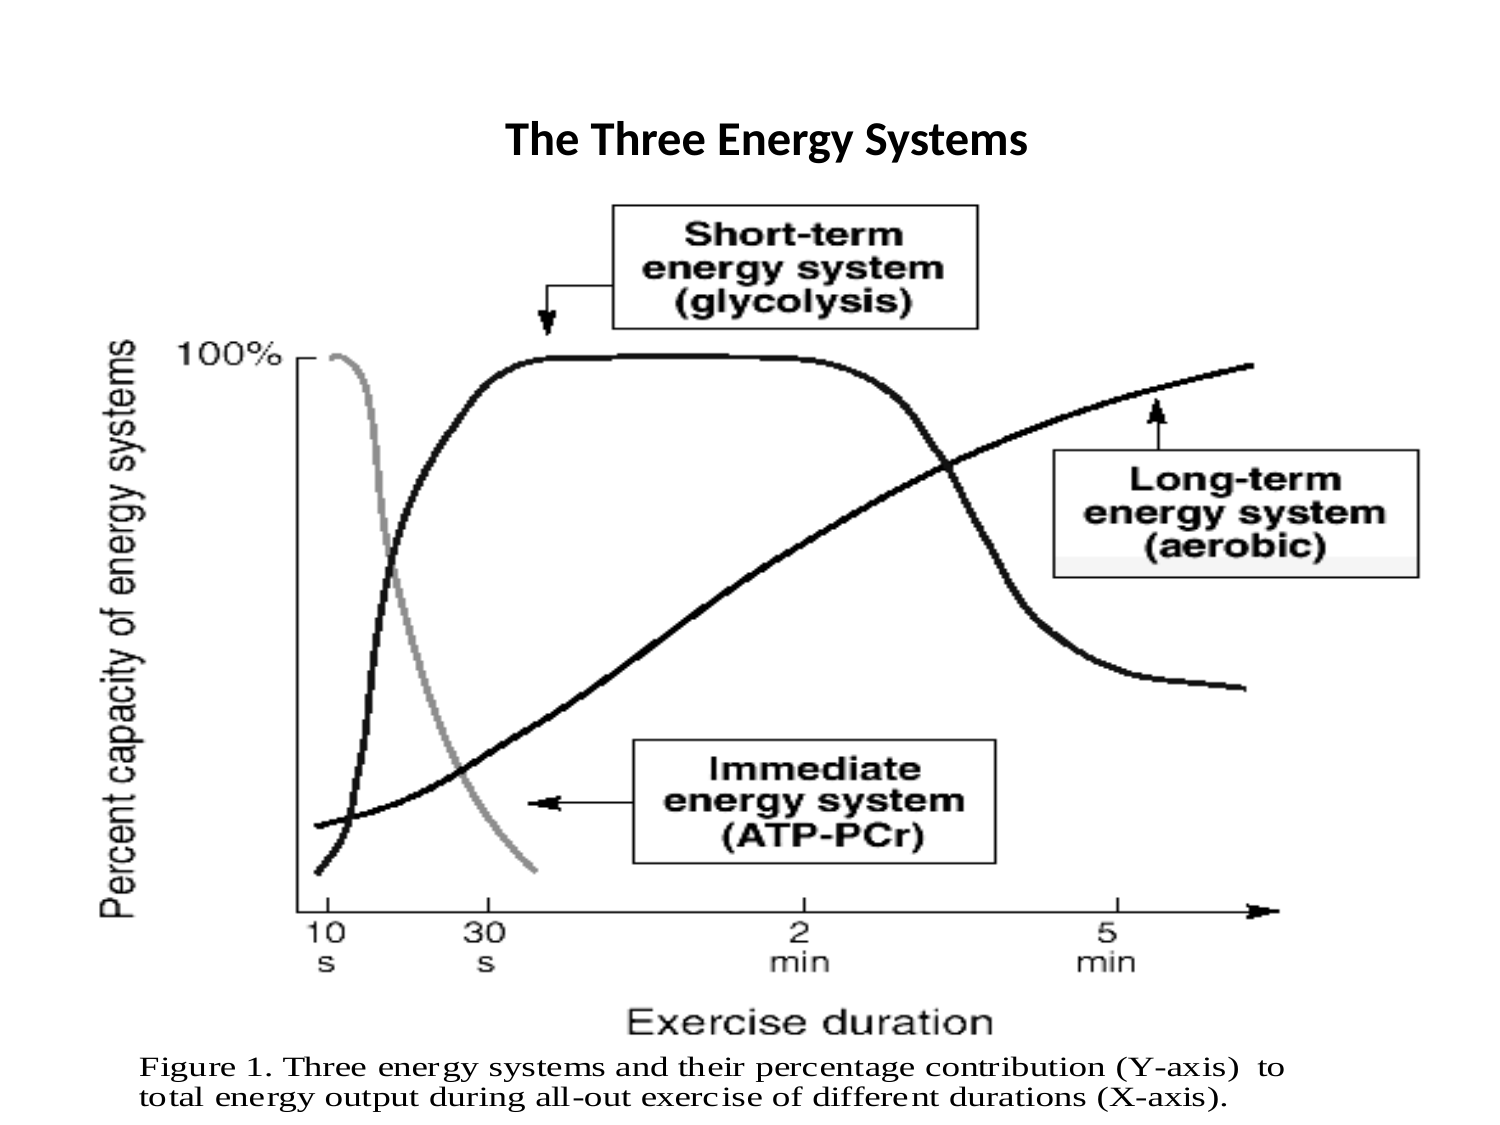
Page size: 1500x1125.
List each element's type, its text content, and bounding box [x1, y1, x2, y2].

picture [93, 200, 1429, 1125]
title The Three Energy Systems [109, 98, 1425, 173]
